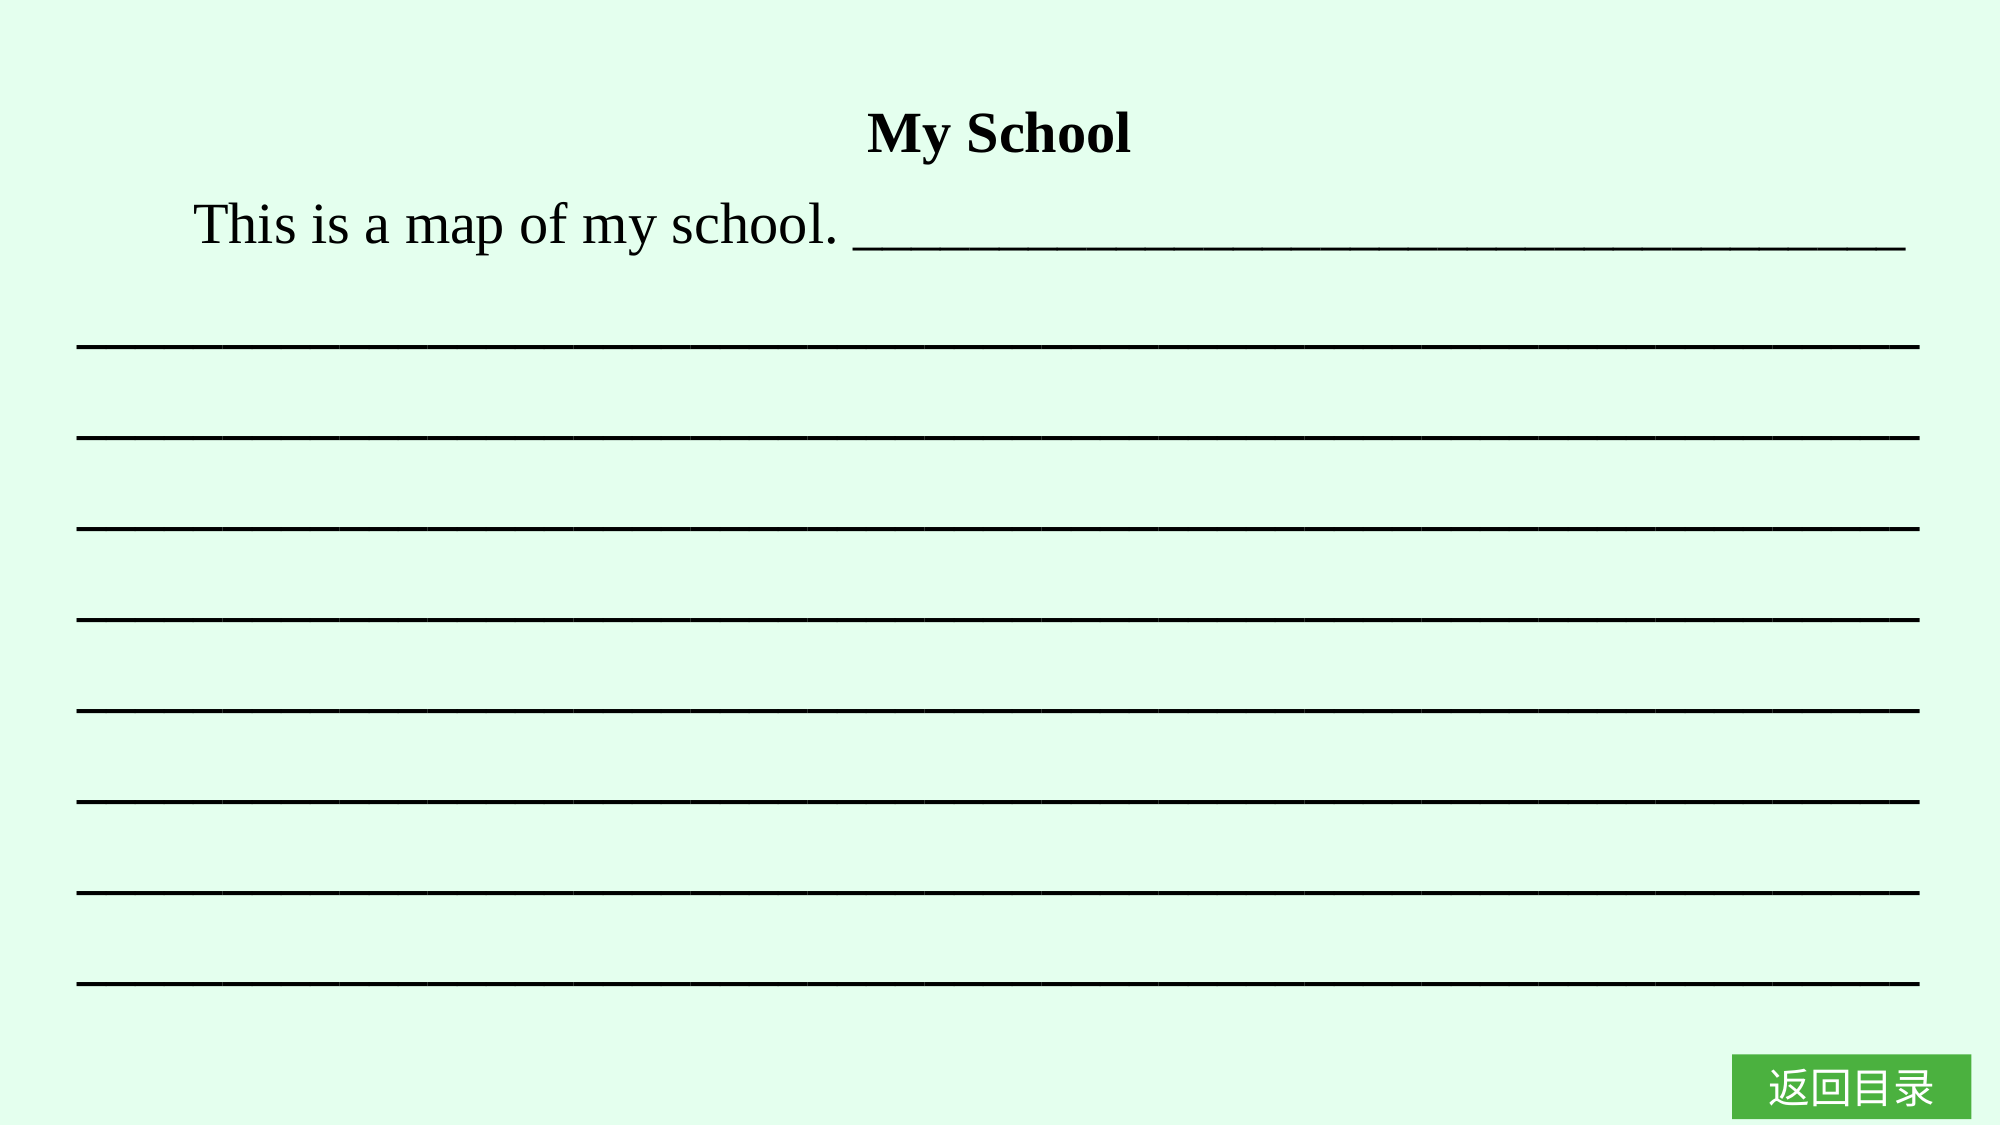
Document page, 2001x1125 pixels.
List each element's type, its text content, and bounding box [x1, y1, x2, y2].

text_box _______________________________________________________________ _______________________________________________________________ ______________________________________________________________________________________________________________________________ _______________________________________________________________ _______________________________________________________________ ______________________________________________________________________________________________________________________________ [62, 255, 1938, 998]
text_box My School This is a map of my school. ____________________________________ [62, 66, 1938, 255]
